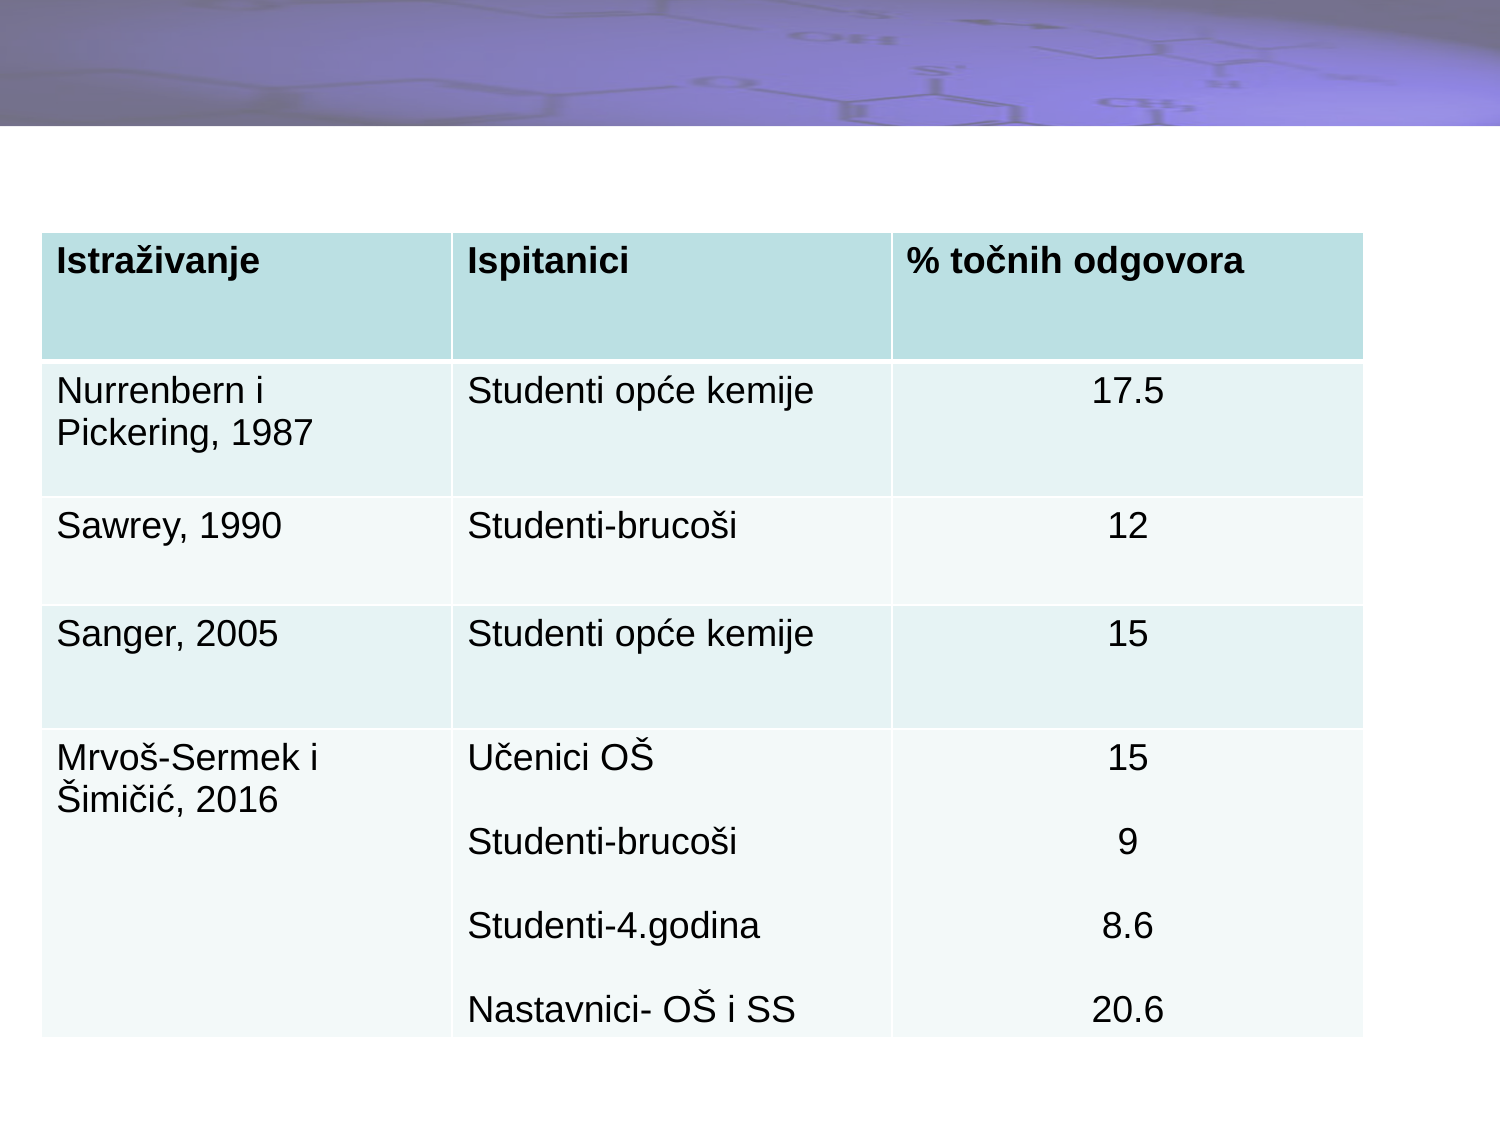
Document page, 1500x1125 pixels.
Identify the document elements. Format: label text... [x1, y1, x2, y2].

table_cell Nurrenbern i Pickering, 1987 [42, 364, 451, 496]
table_cell Sawrey, 1990 [42, 498, 451, 604]
table_header Istraživanje [42, 233, 451, 359]
table_header % točnih odgovora [893, 233, 1363, 359]
table_cell Studenti opće kemije [453, 606, 891, 728]
table_cell 15 9 8.6 20.6 [893, 730, 1363, 1037]
table_cell 15 [893, 606, 1363, 728]
table_cell Mrvoš-Sermek i Šimičić, 2016 [42, 730, 451, 1037]
table_cell 12 [893, 498, 1363, 604]
table_cell Učenici OŠ Studenti-brucoši Studenti-4.godina Nastavnici- OŠ i SS [453, 730, 891, 1037]
table_header Ispitanici [453, 233, 891, 359]
table_cell 17.5 [893, 364, 1363, 496]
table_cell Studenti opće kemije [453, 364, 891, 496]
table_cell Sanger, 2005 [42, 606, 451, 728]
table_cell Studenti-brucoši [453, 498, 891, 604]
